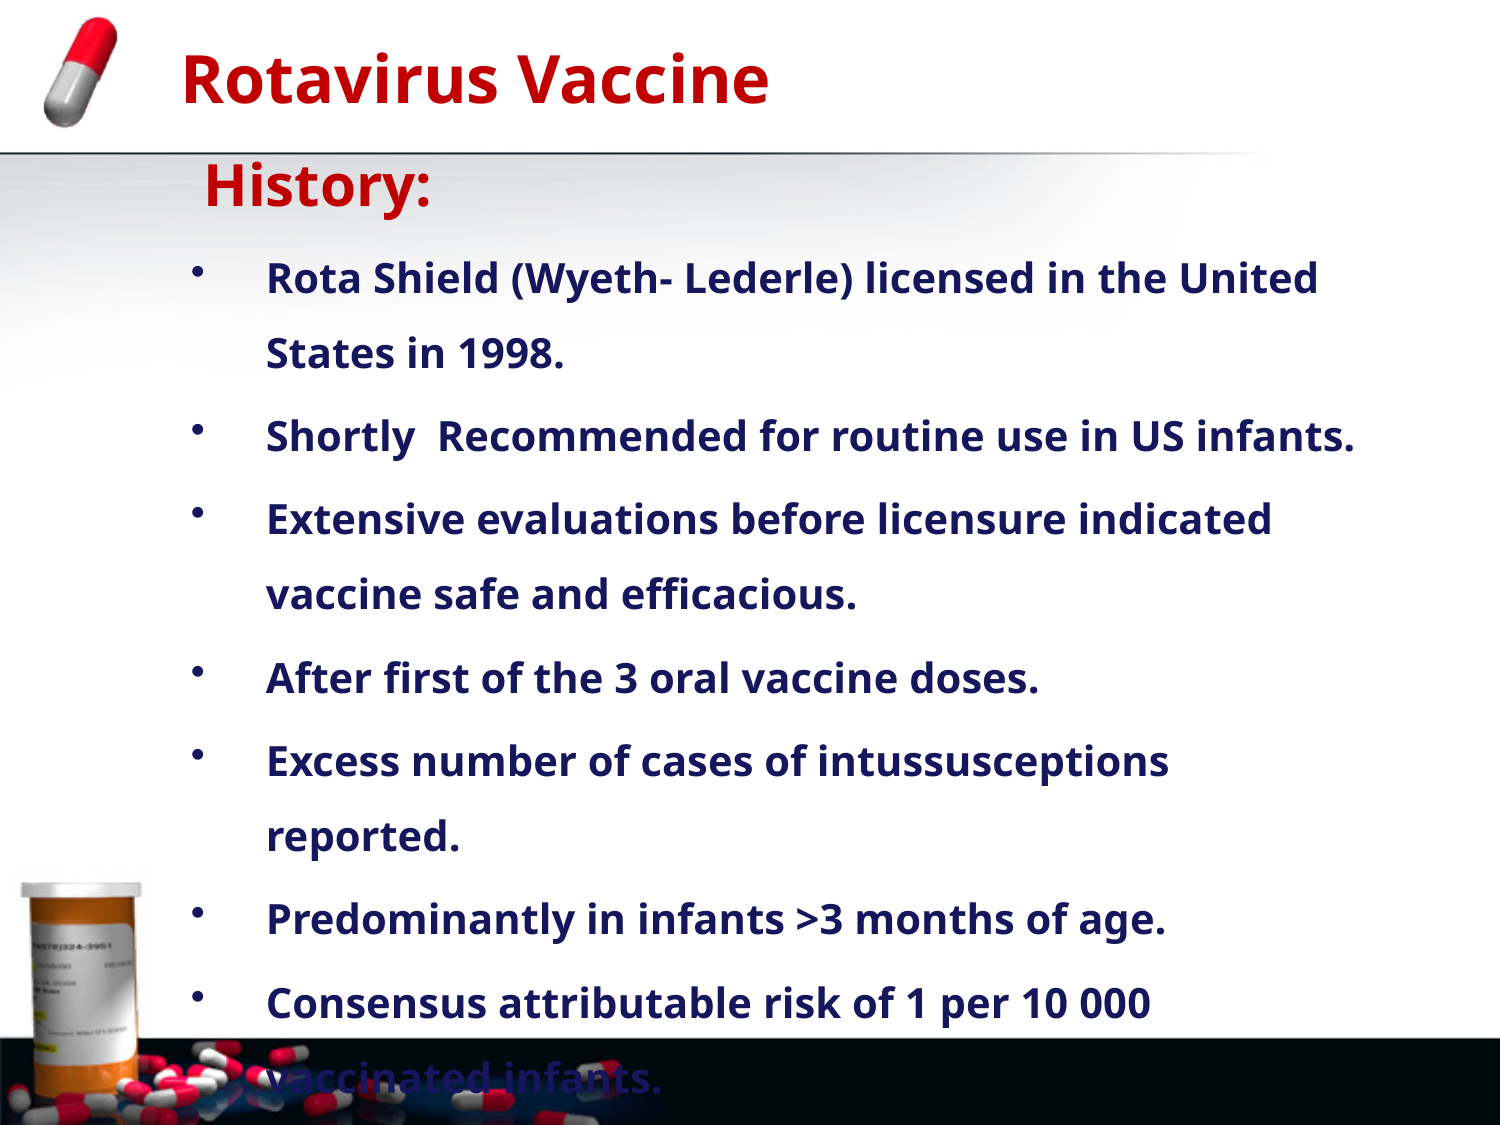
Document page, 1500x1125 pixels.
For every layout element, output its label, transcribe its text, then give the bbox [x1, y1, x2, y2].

picture [0, 0, 1500, 1125]
title Rotavirus Vaccine [165, 0, 1391, 155]
list History: Rota Shield (Wyeth- Lederle) licensed in the United States in 1998. Shortly Recommended for routine use in US infants. Extensive evaluations before licensure indicated vaccine safe and efficacious. After first of the 3 oral vaccine doses. Excess number of cases of intussusceptions reported. Predominantly in infants >3 months of age. Consensus attributable risk of 1 per 10 000 vaccinated infants. Withdrawn from market. [175, 140, 1388, 1001]
